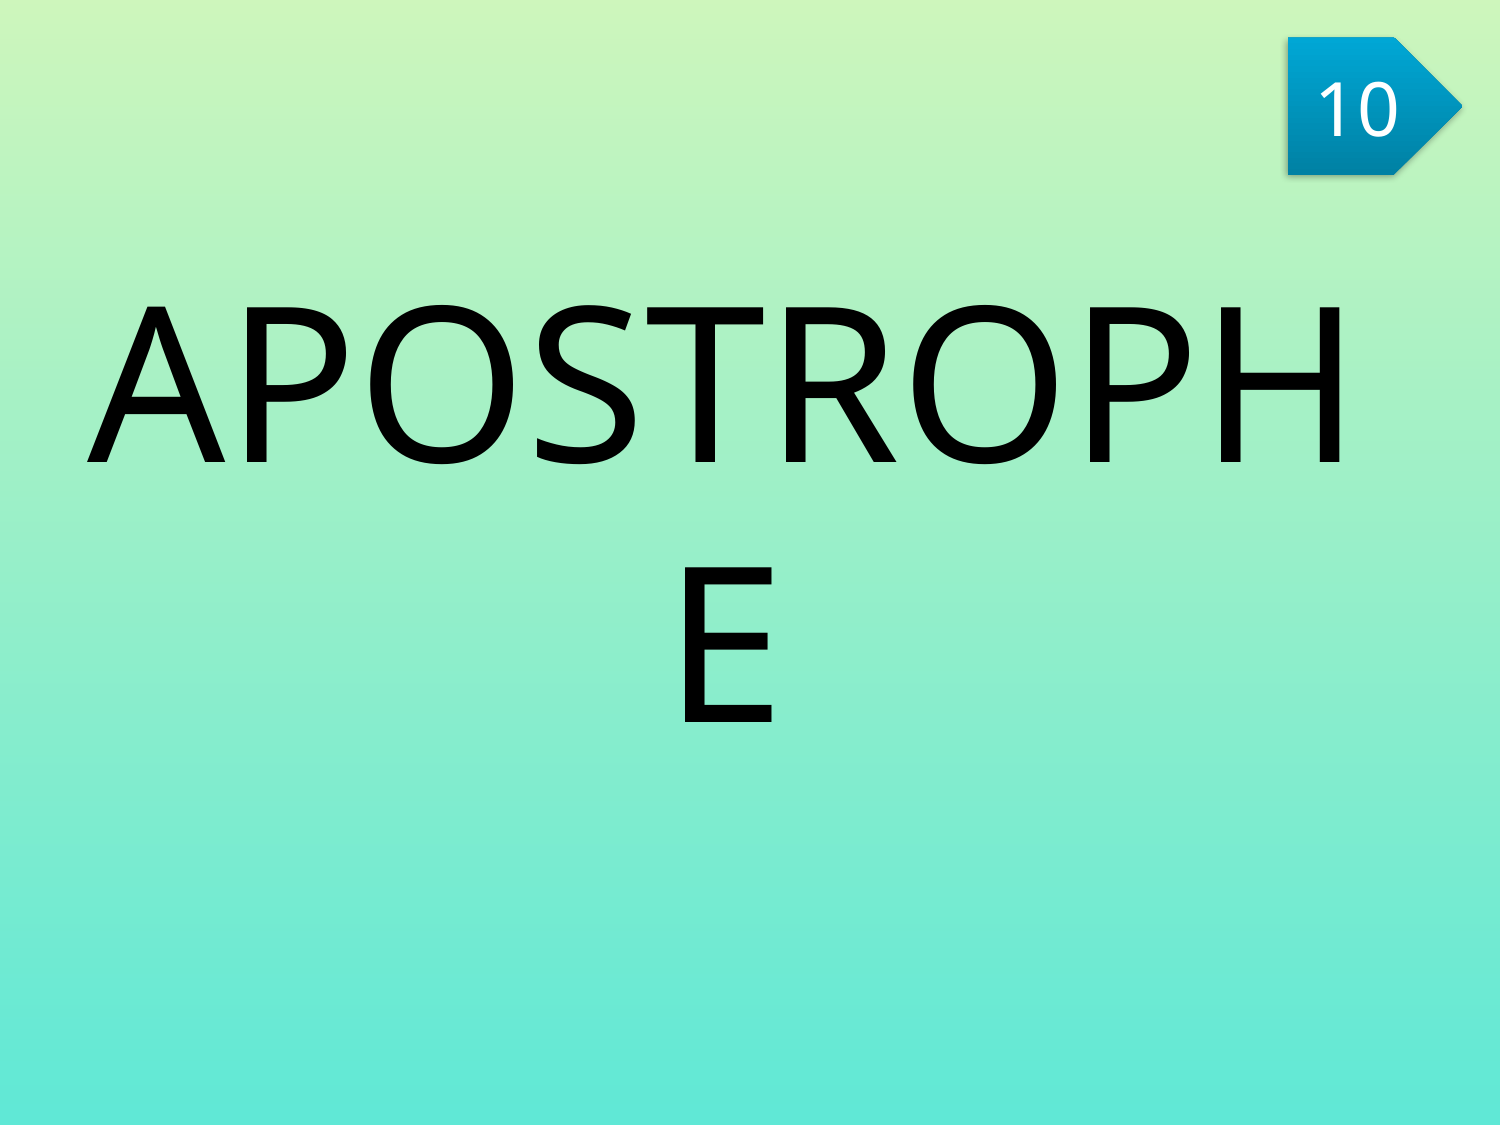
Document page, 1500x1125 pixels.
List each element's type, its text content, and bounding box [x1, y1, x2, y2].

text_box 10 [1287, 37, 1463, 175]
title APOSTROPHE [50, 412, 1400, 600]
